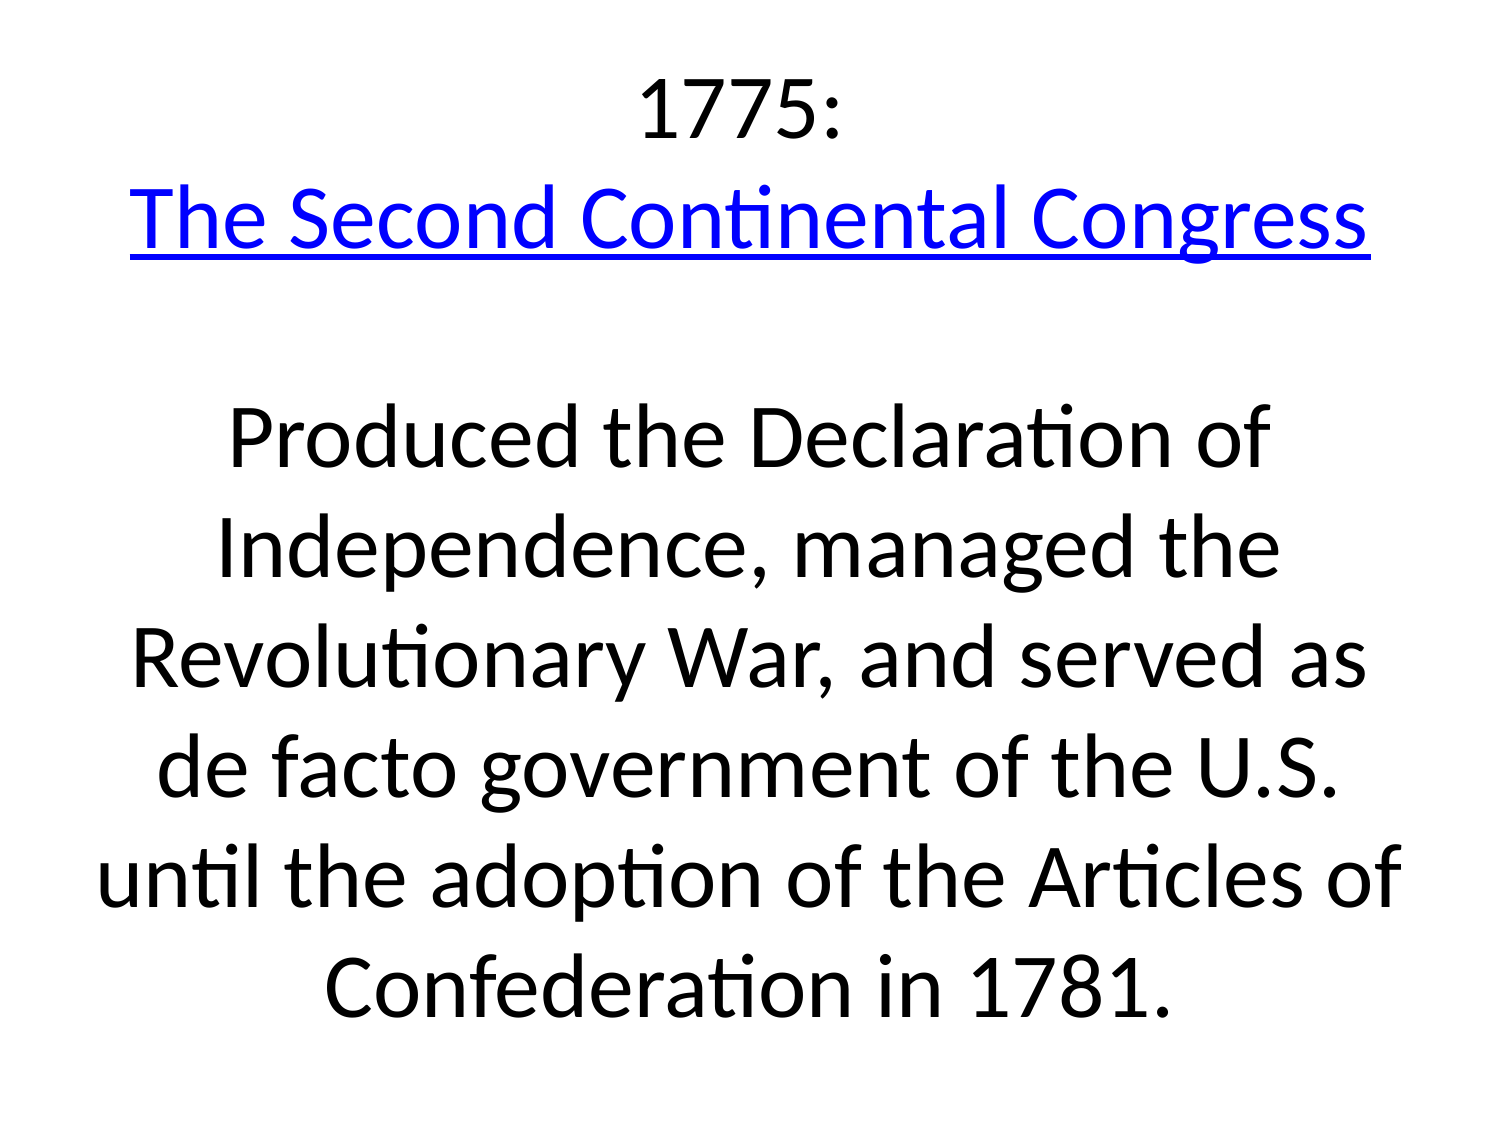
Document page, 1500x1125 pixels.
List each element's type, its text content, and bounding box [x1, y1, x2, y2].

title 1775: The Second Continental Congress Produced the Declaration of Independence, managed the Revolutionary War, and served as de facto government of the U.S. until the adoption of the Articles of Confederation in 1781. [74, 44, 1426, 1038]
